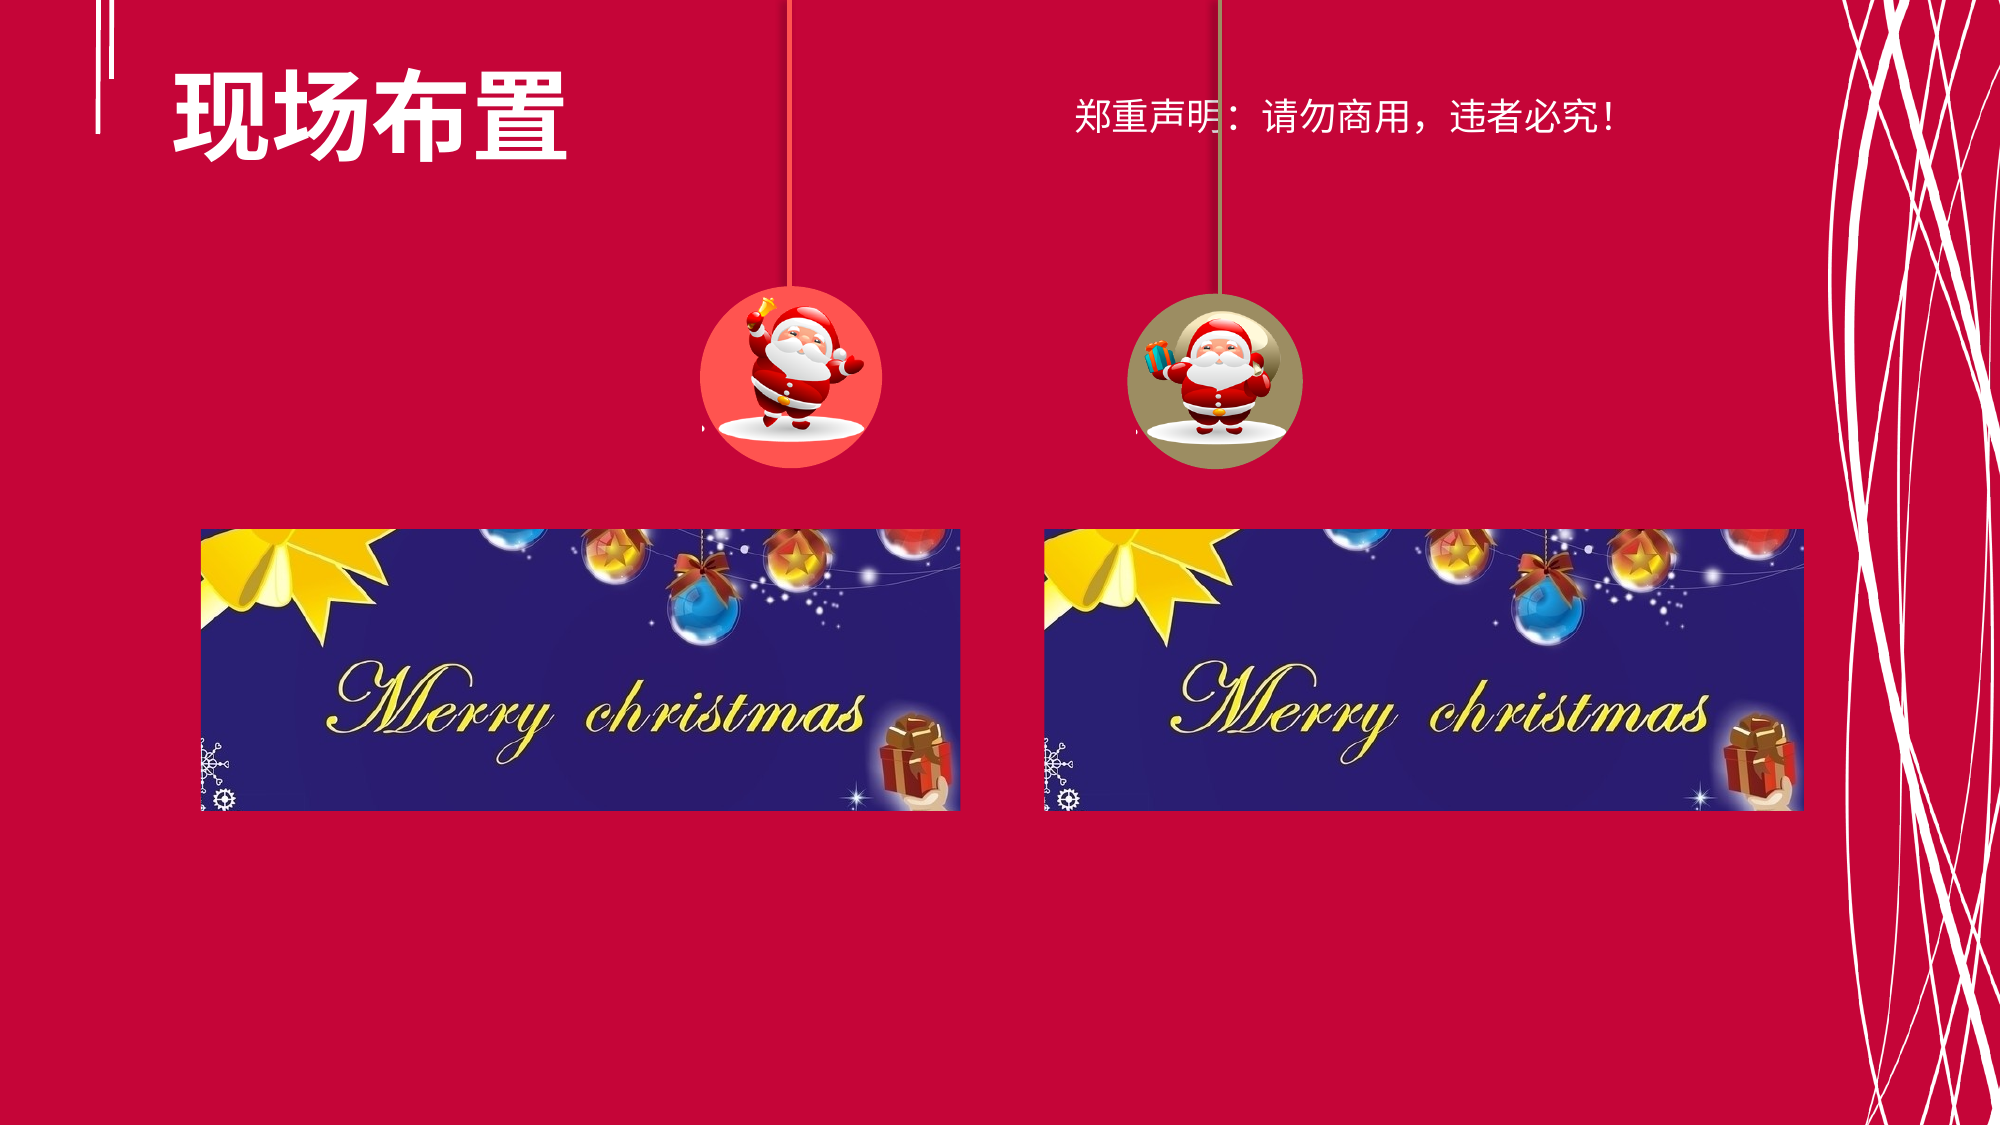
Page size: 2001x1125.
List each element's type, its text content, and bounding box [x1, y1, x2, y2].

picture [1044, 528, 1805, 811]
title 现场布置 [156, 58, 602, 170]
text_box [699, 282, 883, 469]
picture [200, 528, 961, 811]
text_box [1127, 293, 1304, 470]
picture [1828, 0, 2000, 1125]
